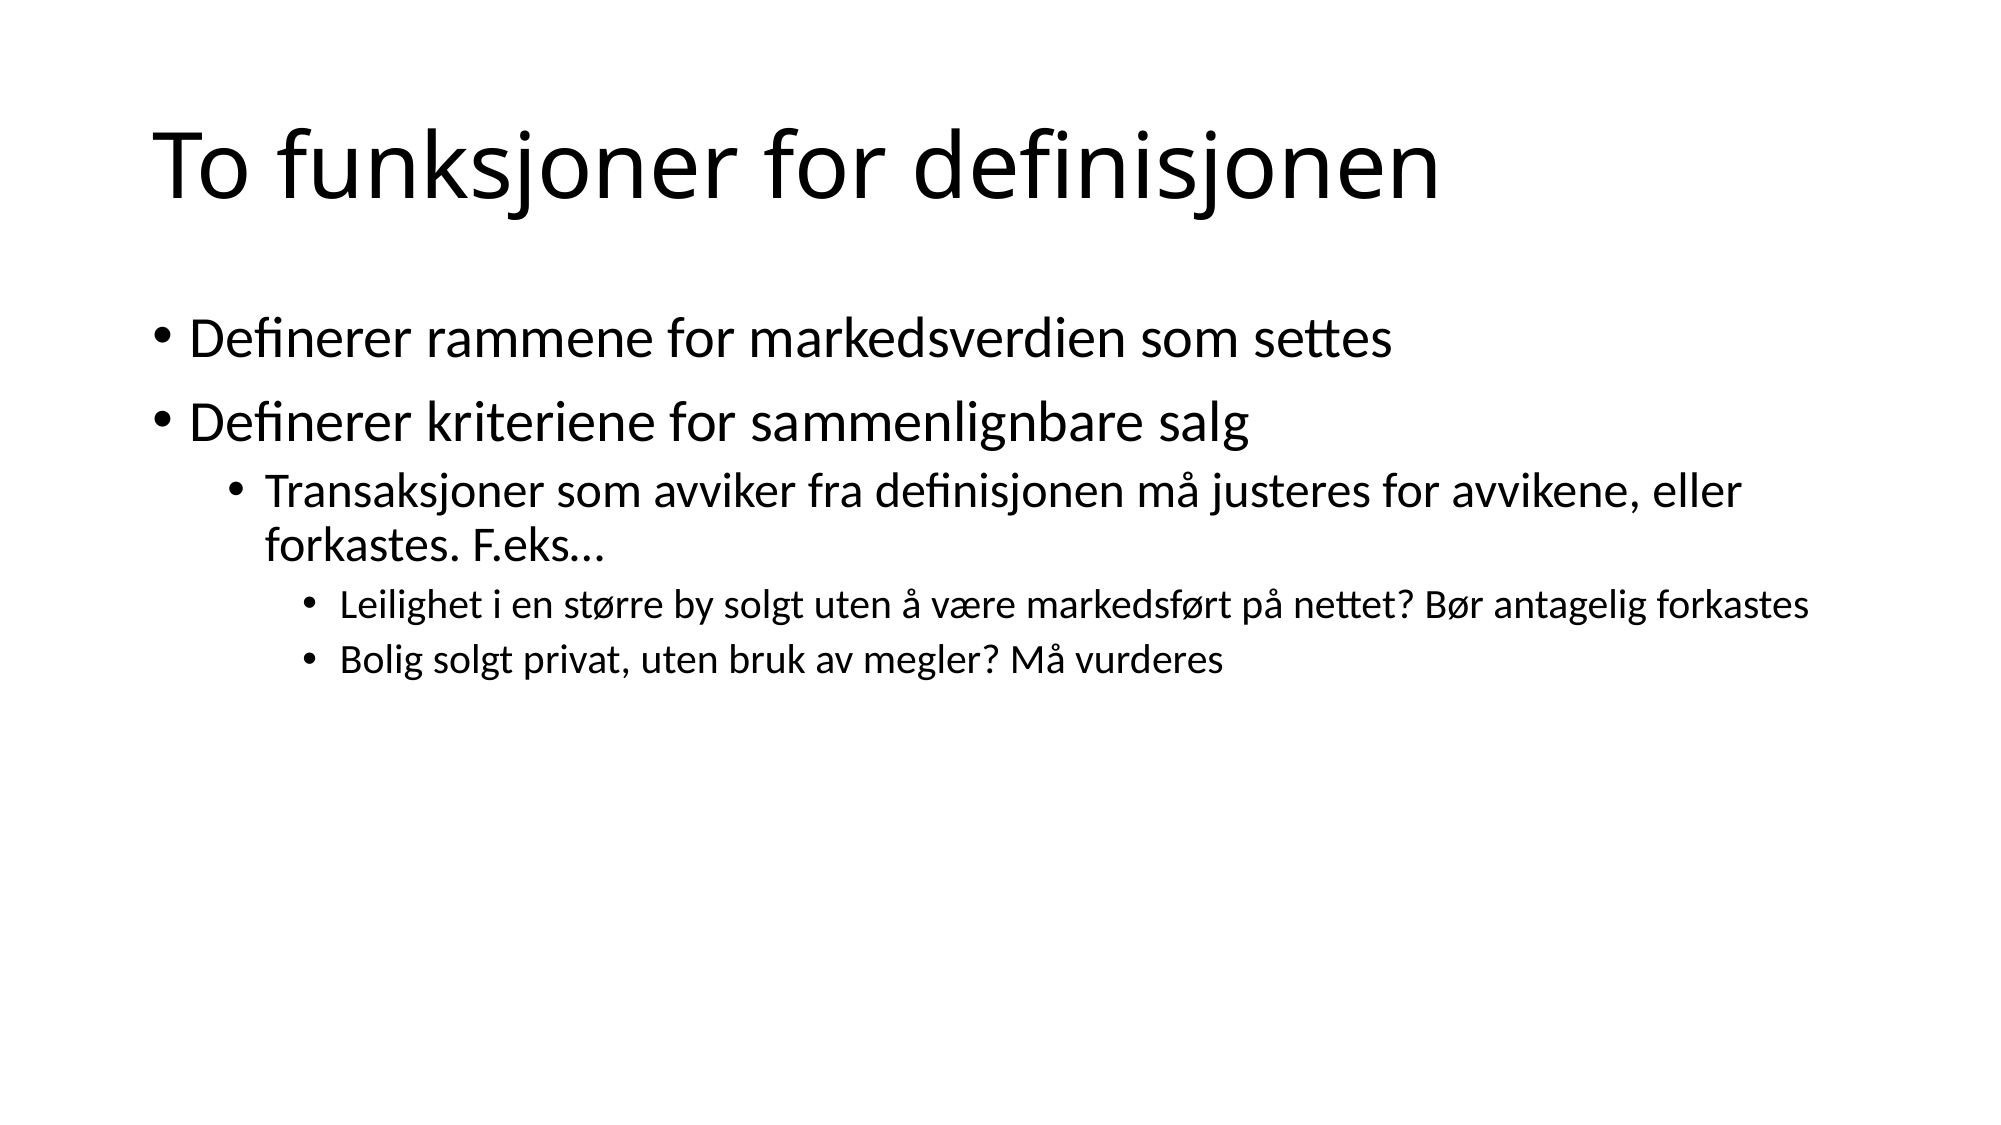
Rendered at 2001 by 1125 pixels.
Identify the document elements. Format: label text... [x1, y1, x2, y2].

title To funksjoner for definisjonen [137, 59, 1863, 278]
list Definerer rammene for markedsverdien som settes Definerer kriteriene for sammenlignbare salg Transaksjoner som avviker fra definisjonen må justeres for avvikene, eller forkastes. F.eks… Leilighet i en større by solgt uten å være markedsført på nettet? Bør antagelig forkastes Bolig solgt privat, uten bruk av megler? Må vurderes [137, 299, 1863, 1014]
